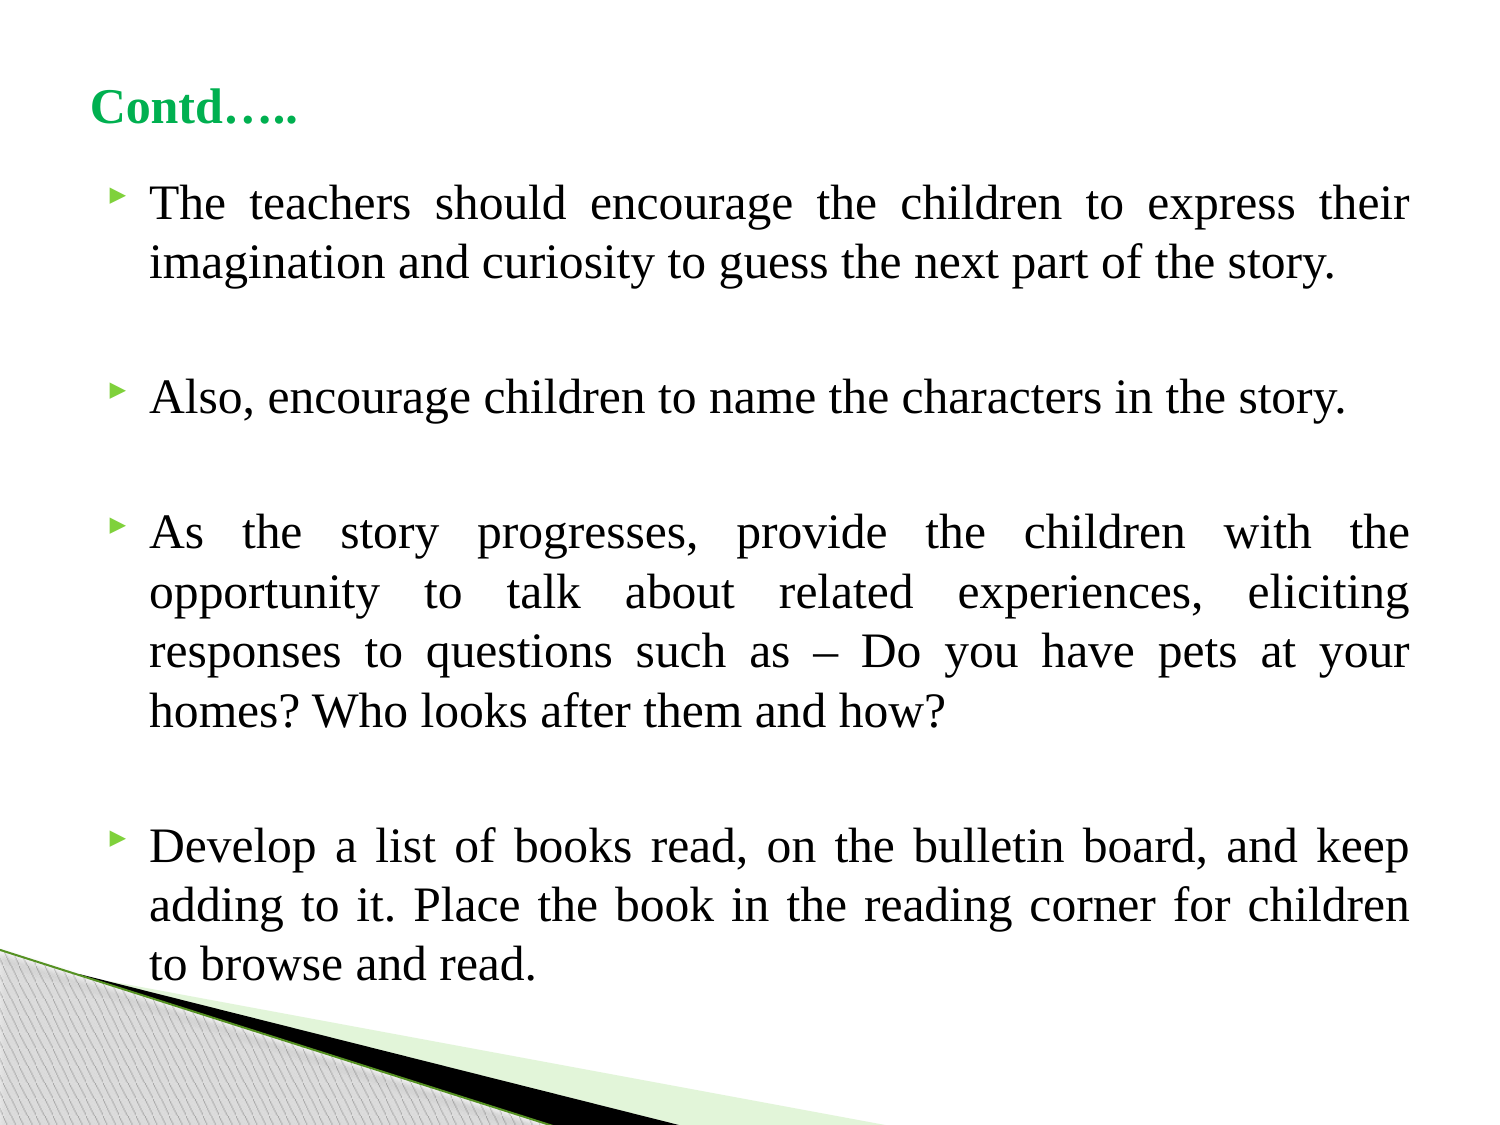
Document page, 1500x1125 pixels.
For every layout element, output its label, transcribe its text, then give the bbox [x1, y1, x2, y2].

list The teachers should encourage the children to express their imagination and curiosity to guess the next part of the story. Also, encourage children to name the characters in the story. As the story progresses, provide the children with the opportunity to talk about related experiences, eliciting responses to questions such as – Do you have pets at your homes? Who looks after them and how? Develop a list of books read, on the bulletin board, and keep adding to it. Place the book in the reading corner for children to browse and read. [75, 163, 1425, 1075]
title Contd….. [75, 45, 1425, 163]
